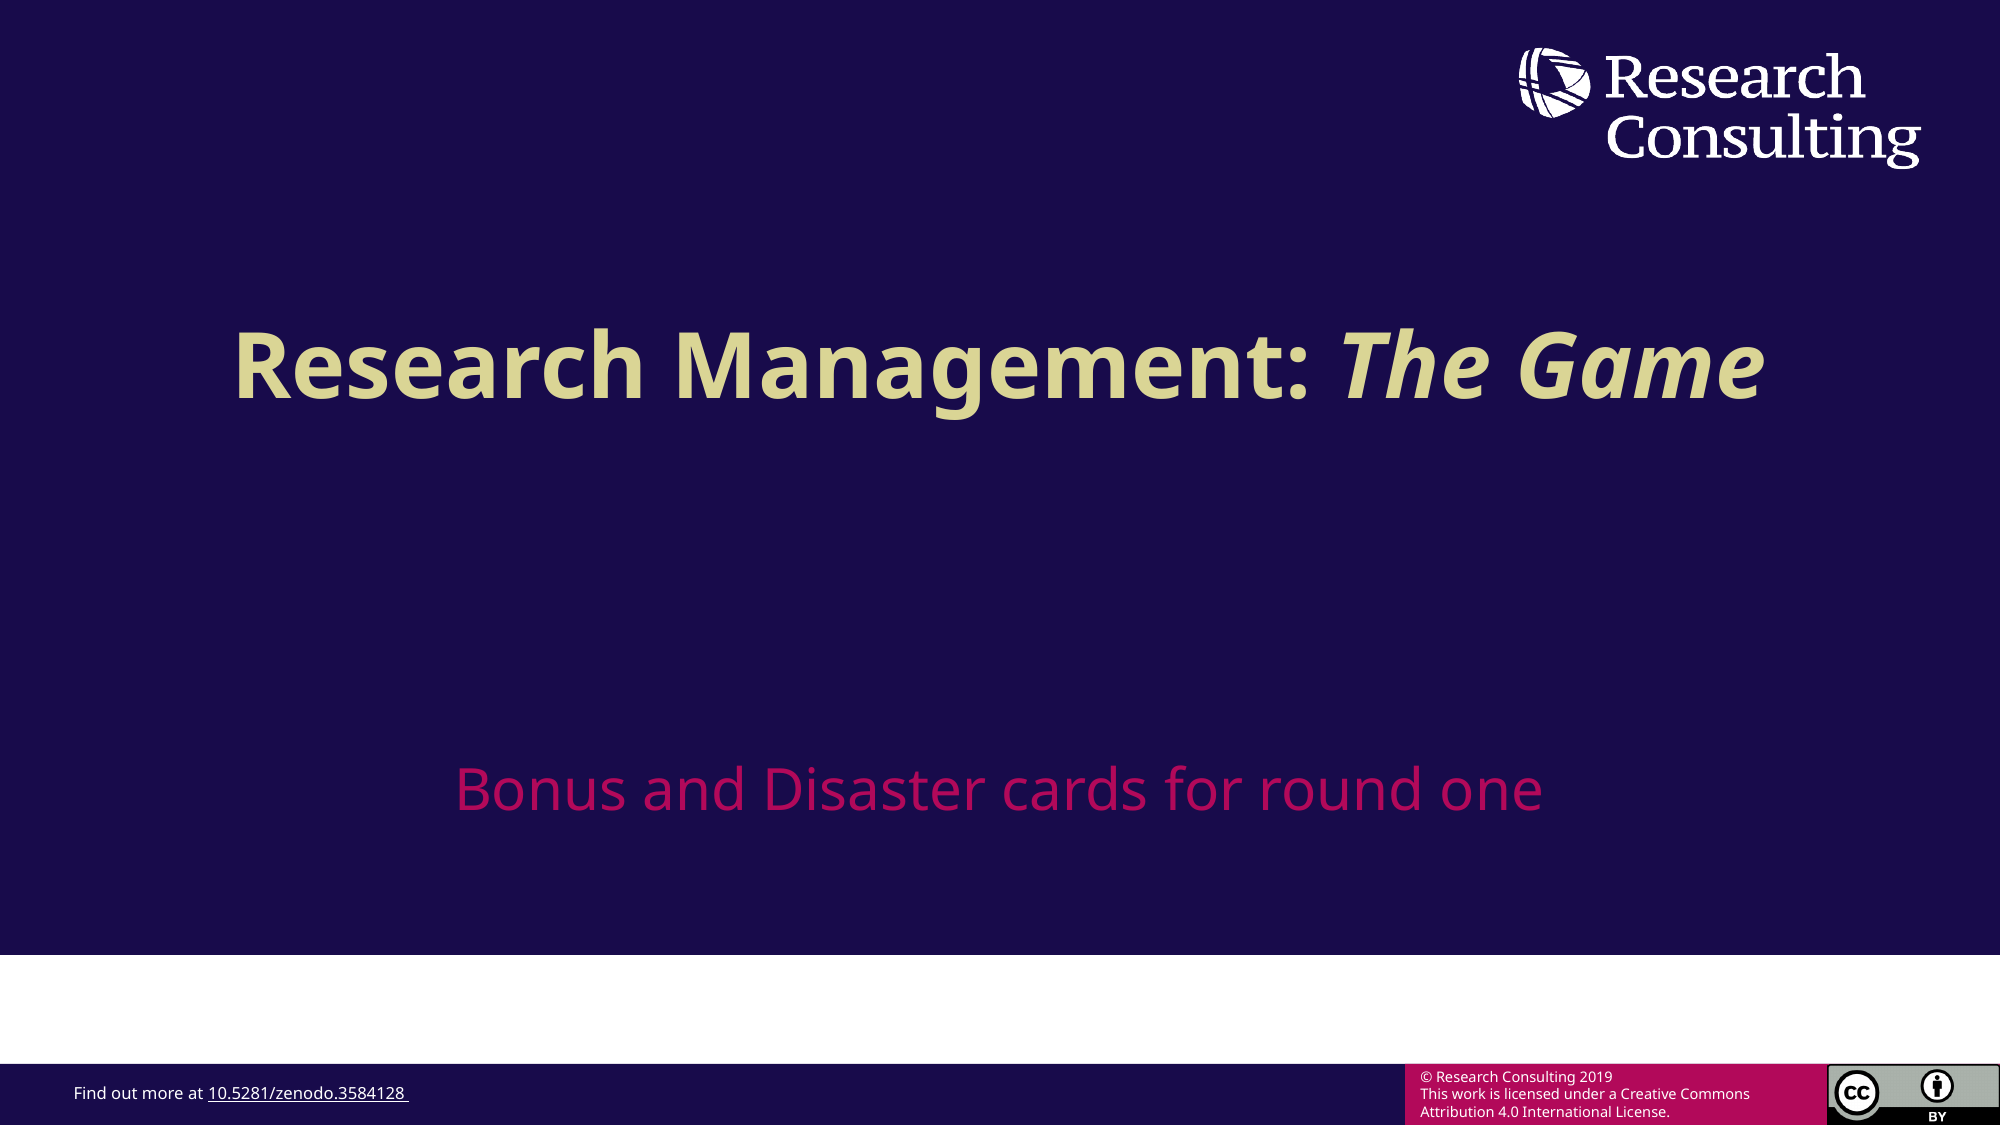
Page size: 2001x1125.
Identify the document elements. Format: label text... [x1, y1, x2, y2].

text_box Find out more at 10.5281/zenodo.3584128 [58, 1075, 1059, 1114]
text_box © Research Consulting 2019 This work is licensed under a Creative Commons Attribution 4.0 International License. [1405, 1060, 1828, 1125]
picture [1488, 15, 1960, 219]
list Bonus and Disaster cards for round one [136, 752, 1862, 999]
picture [1827, 1064, 2000, 1125]
title Research Management: The Game [136, 311, 1862, 749]
